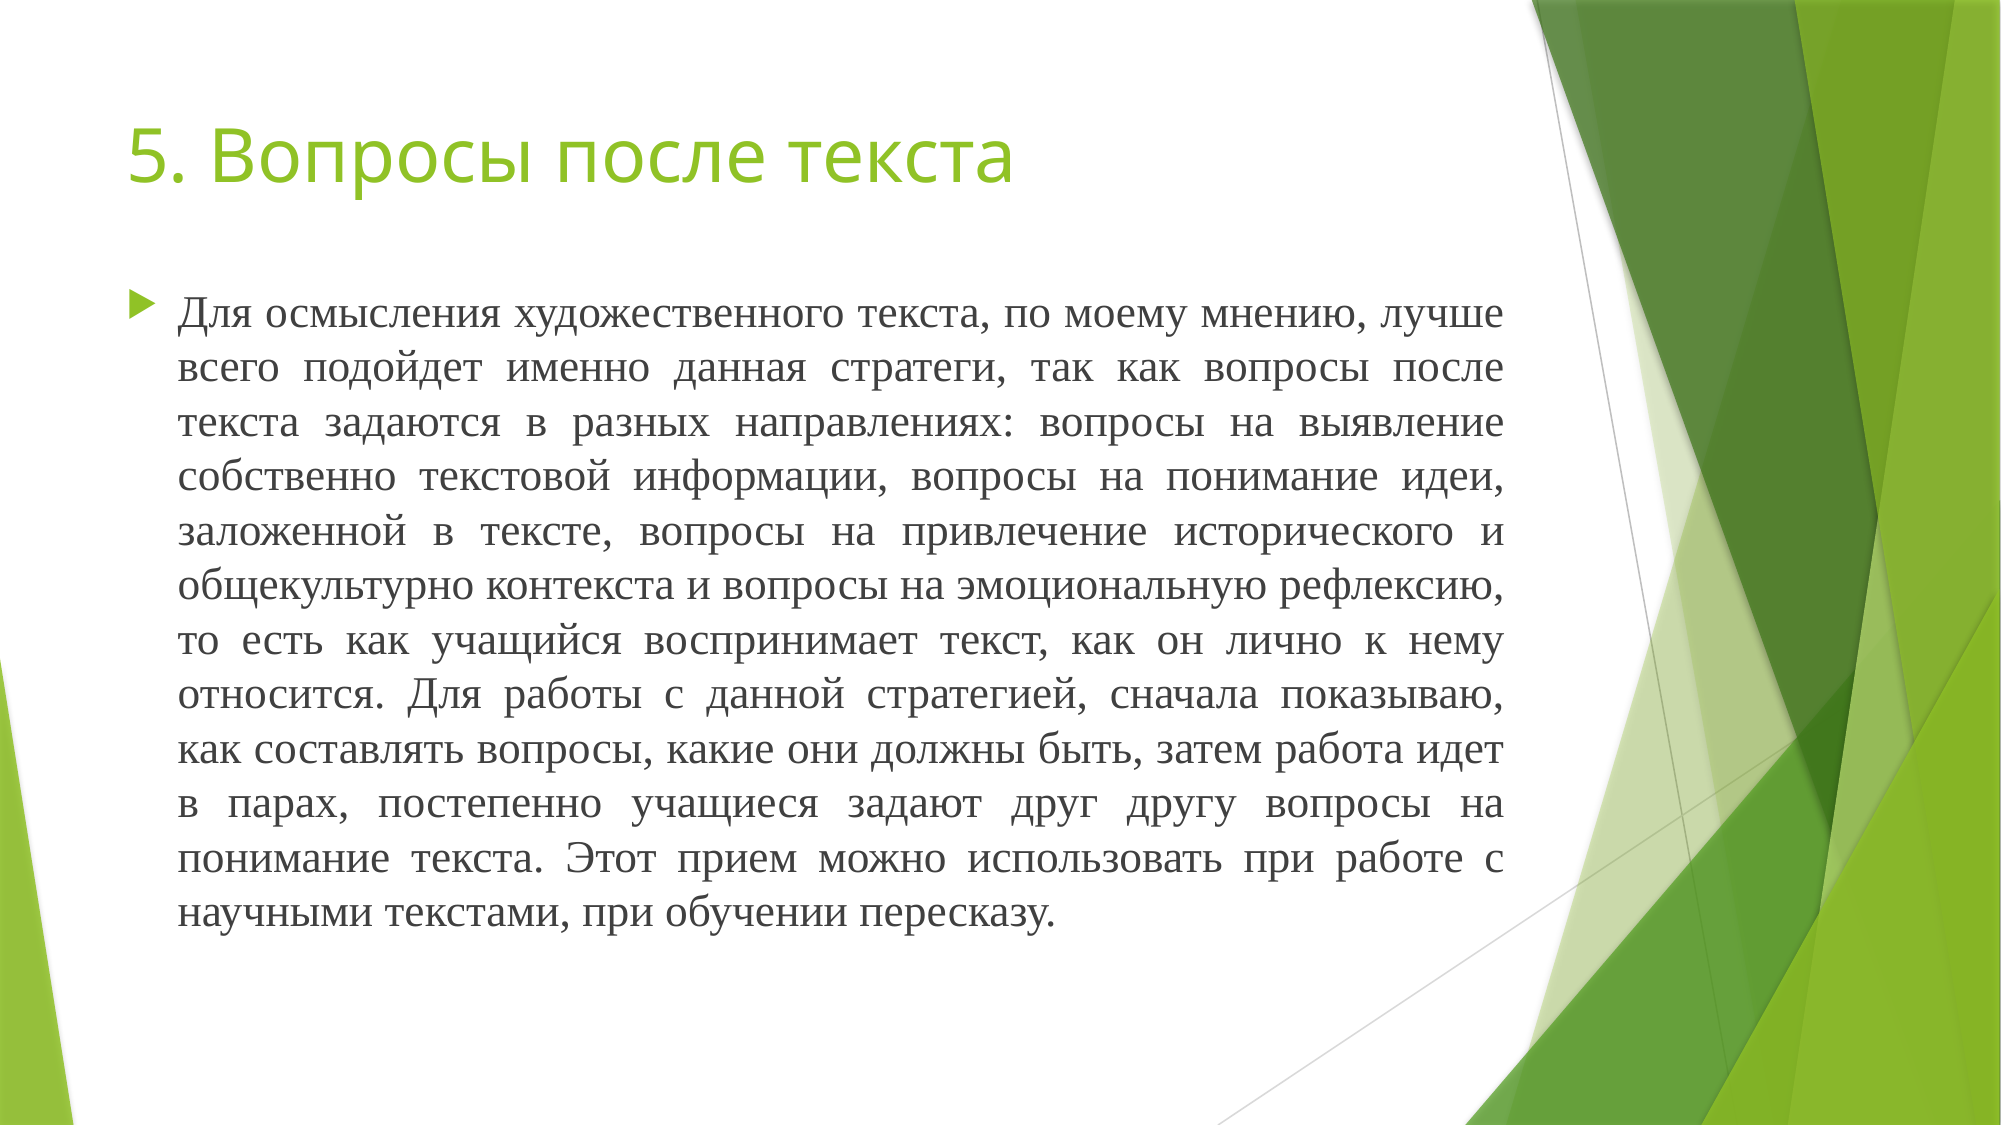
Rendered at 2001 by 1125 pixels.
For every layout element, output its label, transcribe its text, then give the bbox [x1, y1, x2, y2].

list Для осмысления художественного текста, по моему мнению, лучше всего подойдет именно данная стратеги, так как вопросы после текста задаются в разных направлениях: вопросы на выявление собственно текстовой информации, вопросы на понимание идеи, заложенной в тексте, вопросы на привлечение исторического и общекультурно контекста и вопросы на эмоциональную рефлексию, то есть как учащийся воспринимает текст, как он лично к нему относится. Для работы с данной стратегией, сначала показываю, как составлять вопросы, какие они должны быть, затем работа идет в парах, постепенно учащиеся задают друг другу вопросы на понимание текста. Этот прием можно использовать при работе с научными текстами, при обучении пересказу. [111, 274, 1522, 991]
title 5. Вопросы после текста [111, 99, 1522, 274]
